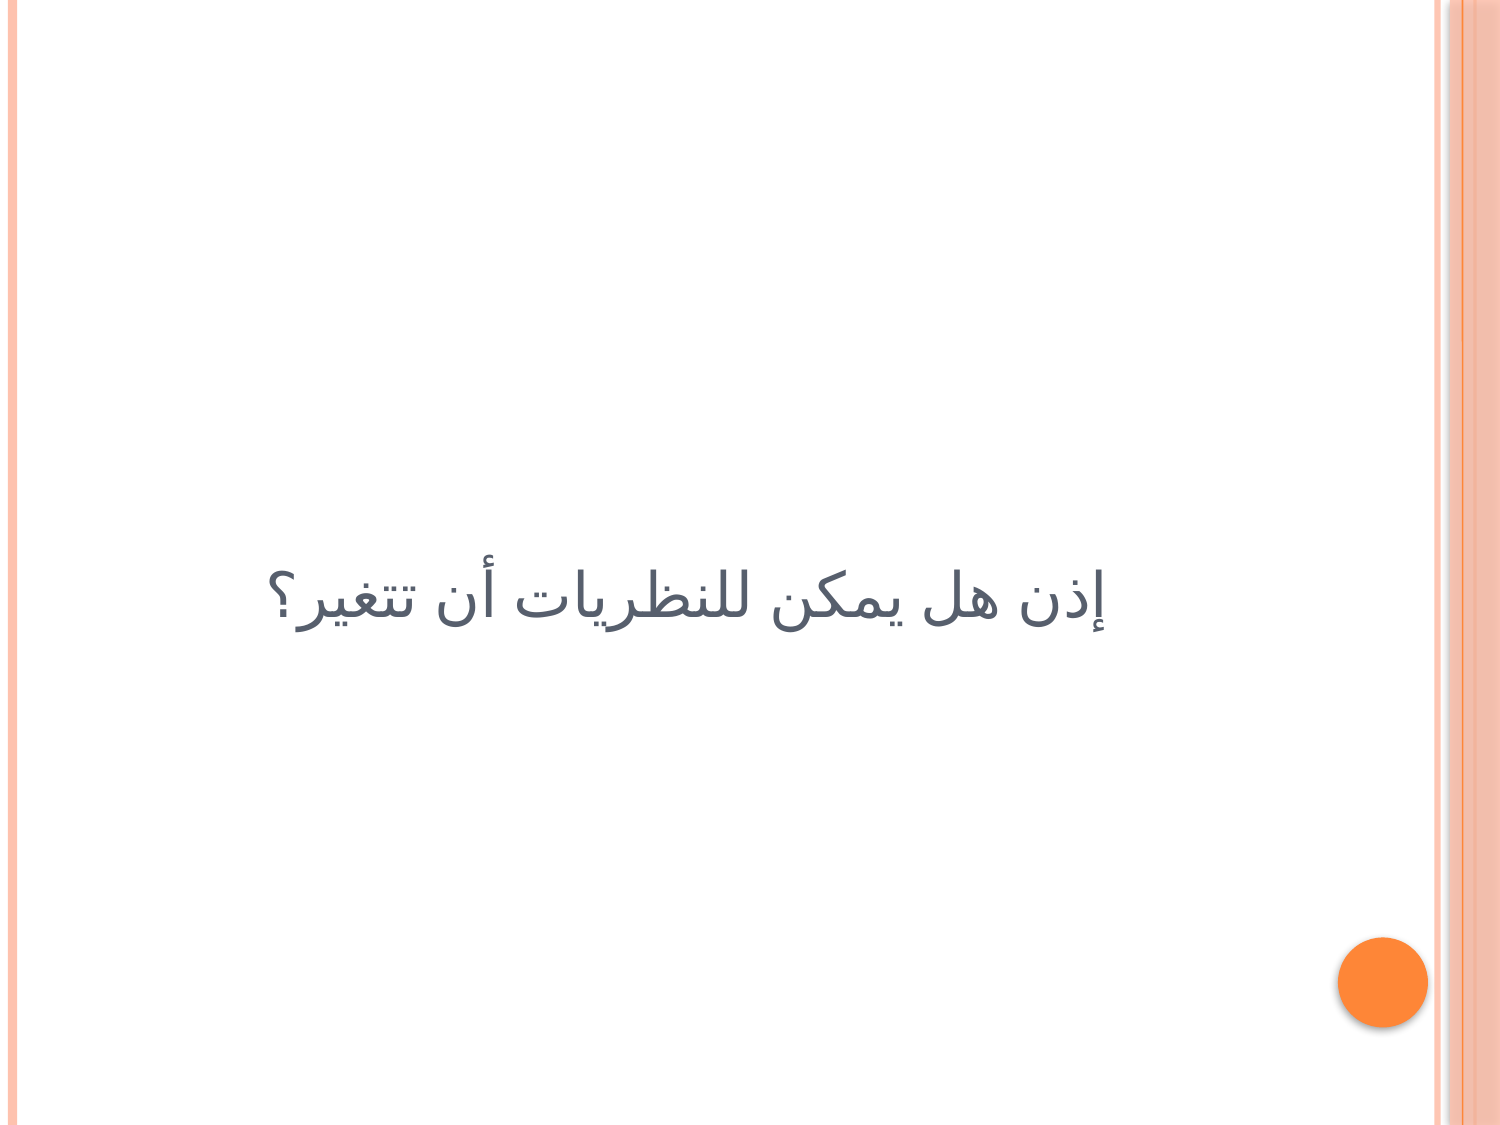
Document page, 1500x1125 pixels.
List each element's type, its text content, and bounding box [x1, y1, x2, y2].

title إذن هل يمكن للنظريات أن تتغير؟ [75, 45, 1300, 638]
